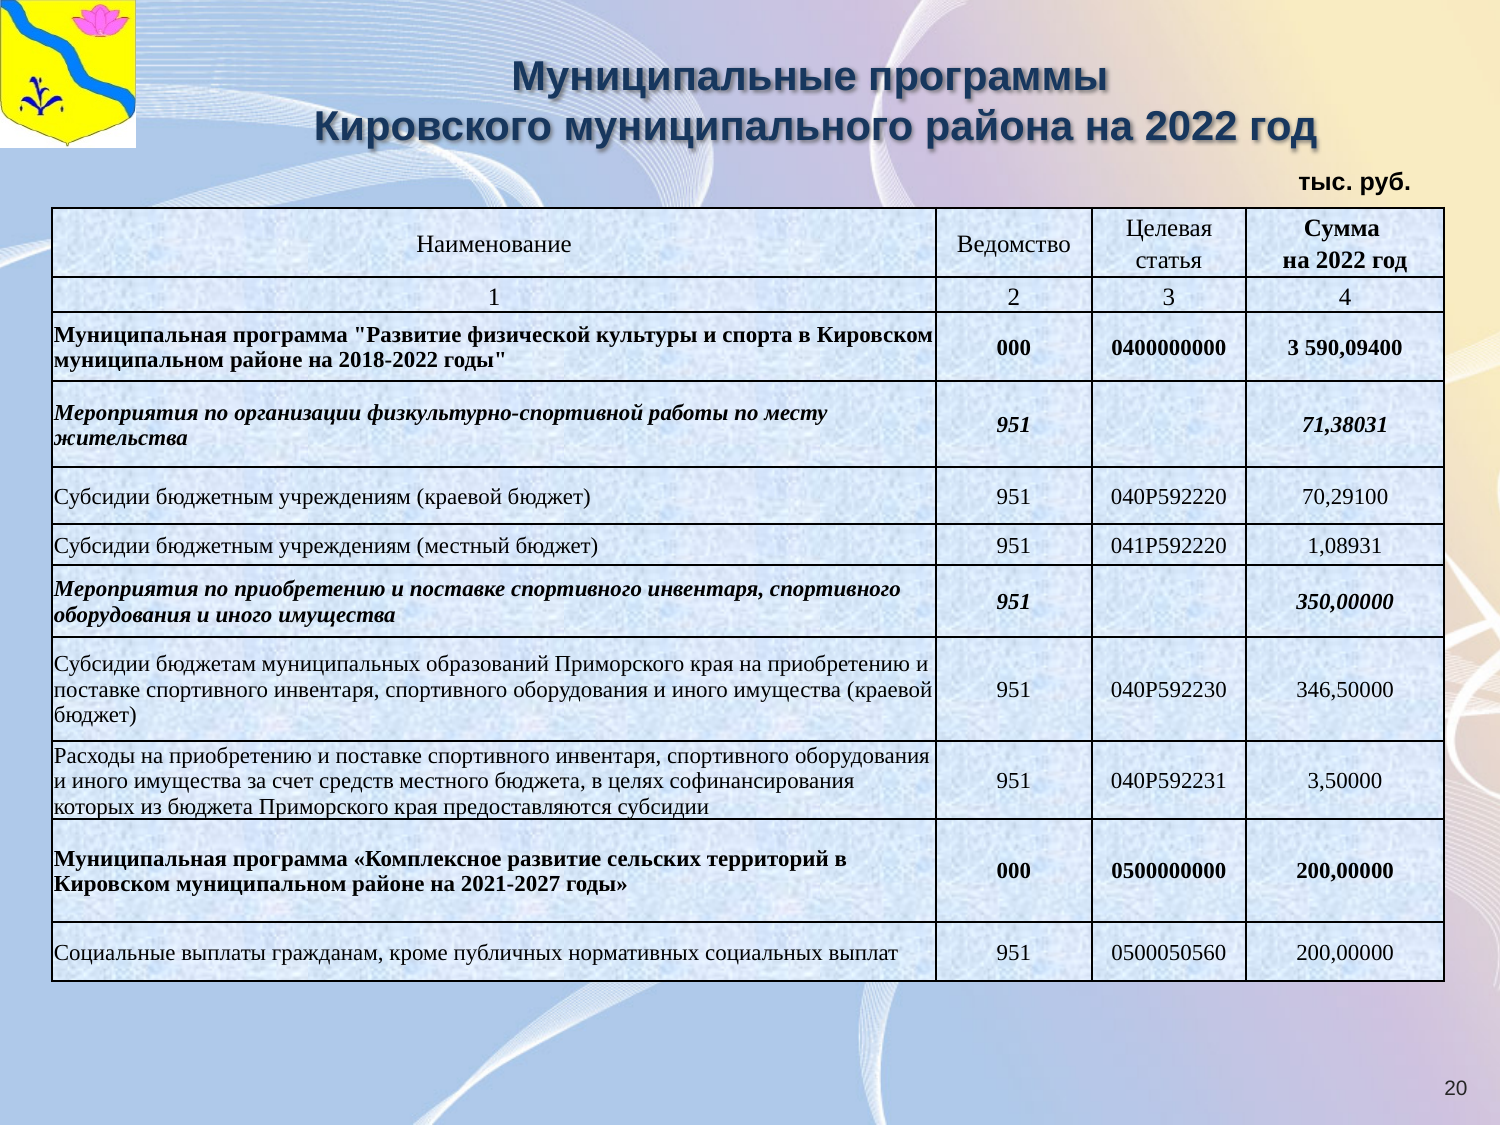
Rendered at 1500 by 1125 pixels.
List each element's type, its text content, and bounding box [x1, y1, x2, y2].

table_cell 1 [53, 278, 935, 311]
table_cell 951 [937, 923, 1091, 980]
table_cell 3,50000 [1247, 742, 1443, 818]
table_cell 000 [937, 313, 1091, 380]
table_cell 951 [937, 638, 1091, 740]
table_cell 000 [937, 820, 1091, 921]
table_cell [1093, 566, 1245, 636]
table_cell Муниципальная программа «Комплексное развитие сельских территорий в Кировском муниципальном районе на 2021-2027 годы» [53, 820, 935, 921]
picture [0, 0, 1500, 1125]
table_cell [1093, 382, 1245, 466]
table_cell 200,00000 [1247, 820, 1443, 921]
table_cell 1,08931 [1247, 525, 1443, 564]
table_cell Субсидии бюджетным учреждениям (местный бюджет) [53, 525, 935, 564]
table_cell 040P592230 [1093, 638, 1245, 740]
table_header Целевая статья [1093, 209, 1245, 276]
table_cell 951 [937, 525, 1091, 564]
table_cell 0500000000 [1093, 820, 1245, 921]
text_box тыс. руб. [1283, 158, 1427, 204]
table_cell Расходы на приобретению и поставке спортивного инвентаря, спортивного оборудования и иного имущества за счет средств местного бюджета, в целях софинансирования которых из бюджета Приморского края предоставляются субсидии [53, 742, 935, 818]
table_cell 70,29100 [1247, 468, 1443, 523]
title Муниципальные программы Кировского муниципального района на 2022 год [169, 26, 1463, 172]
table_cell 040P592231 [1093, 742, 1245, 818]
table_cell 4 [1247, 278, 1443, 311]
table_header Наименование [53, 209, 935, 276]
slide_number 20 [1417, 1057, 1494, 1118]
table_cell Муниципальная программа "Развитие физической культуры и спорта в Кировском муниципальном районе на 2018-2022 годы" [53, 313, 935, 380]
table_header Сумма на 2022 год [1247, 209, 1443, 276]
table_cell Социальные выплаты гражданам, кроме публичных нормативных социальных выплат [53, 923, 935, 980]
table_cell 0500050560 [1093, 923, 1245, 980]
table_cell 041Р592220 [1093, 525, 1245, 564]
table_cell 350,00000 [1247, 566, 1443, 636]
table_cell 951 [937, 742, 1091, 818]
table_cell 200,00000 [1247, 923, 1443, 980]
table_cell Субсидии бюджетным учреждениям (краевой бюджет) [53, 468, 935, 523]
table_cell 2 [937, 278, 1091, 311]
table_cell 3 590,09400 [1247, 313, 1443, 380]
table_cell Мероприятия по приобретению и поставке спортивного инвентаря, спортивного оборудования и иного имущества [53, 566, 935, 636]
table_cell 3 [1093, 278, 1245, 311]
table_cell 951 [937, 382, 1091, 466]
table_cell Субсидии бюджетам муниципальных образований Приморского края на приобретению и поставке спортивного инвентаря, спортивного оборудования и иного имущества (краевой бюджет) [53, 638, 935, 740]
table_cell 951 [937, 566, 1091, 636]
table_cell 951 [937, 468, 1091, 523]
table_cell Мероприятия по организации физкультурно-спортивной работы по месту жительства [53, 382, 935, 466]
table_cell 71,38031 [1247, 382, 1443, 466]
table_cell 040Р592220 [1093, 468, 1245, 523]
table_cell 0400000000 [1093, 313, 1245, 380]
table_header Ведомство [937, 209, 1091, 276]
table_cell 346,50000 [1247, 638, 1443, 740]
